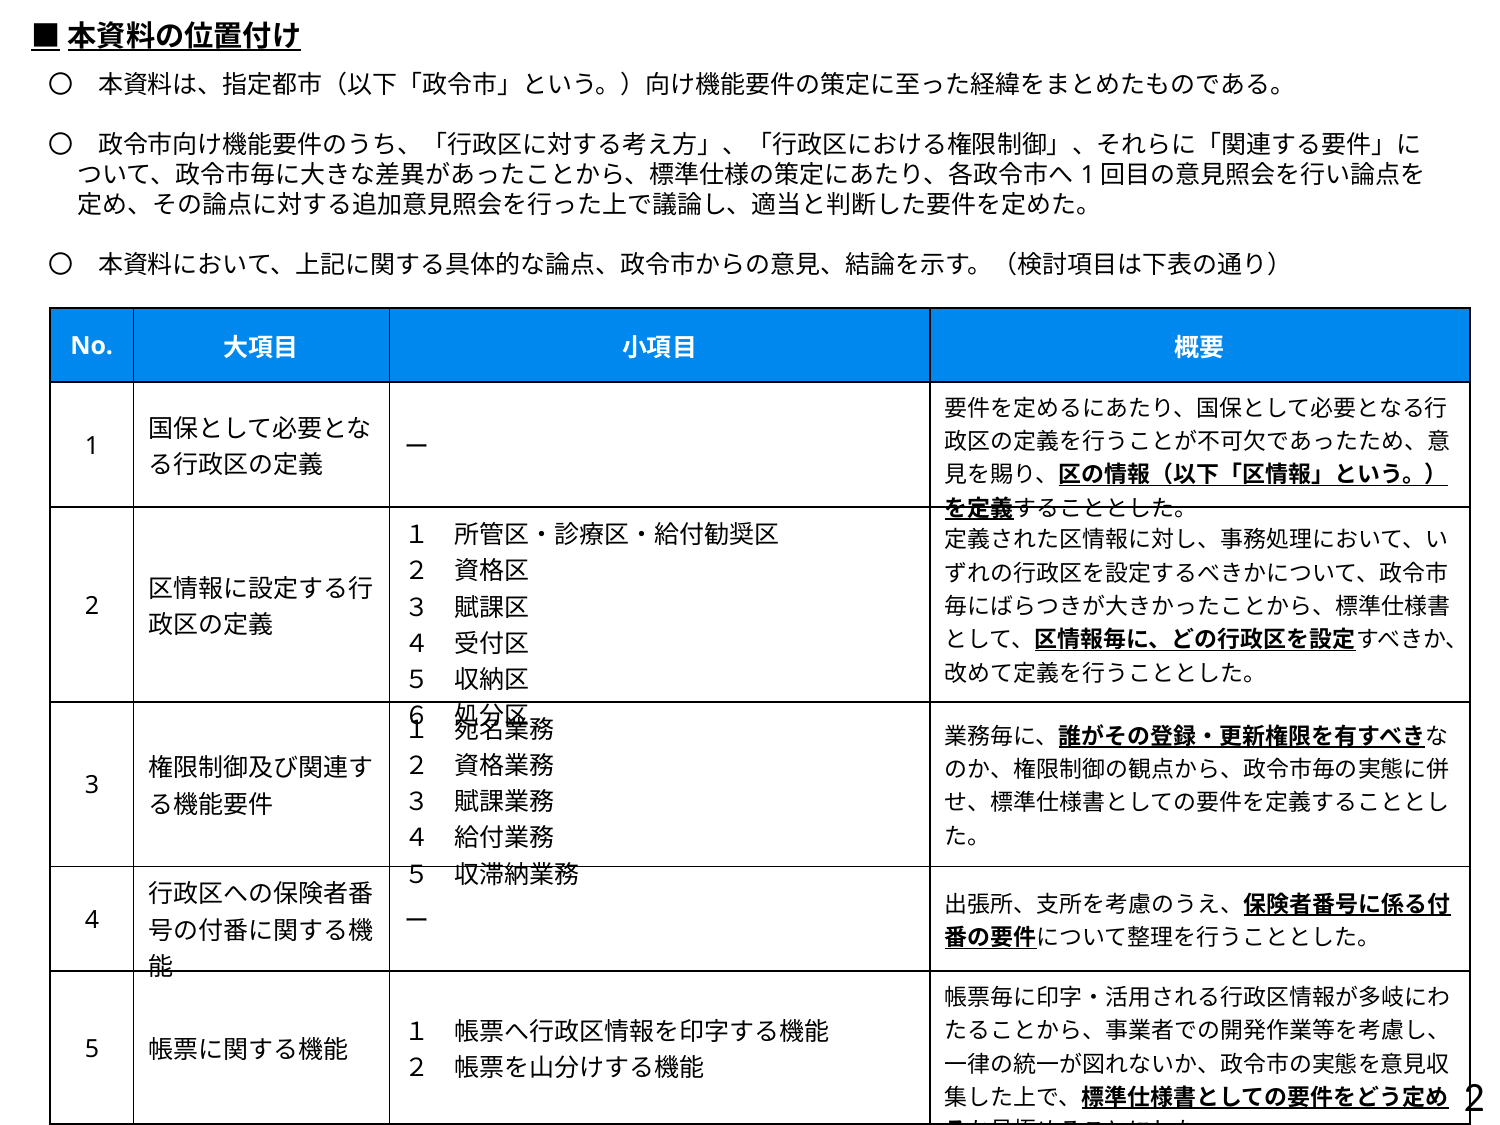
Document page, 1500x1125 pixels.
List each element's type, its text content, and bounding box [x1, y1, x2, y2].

table_cell 権限制御及び関連する機能要件 [134, 703, 389, 866]
table_cell 2 [51, 508, 133, 701]
table_cell 行政区への保険者番号の付番に関する機能 [134, 867, 389, 970]
table_cell 5 [51, 972, 133, 1123]
table_cell ー [390, 867, 929, 970]
slide_number 1 [1471, 1065, 1500, 1125]
table_cell ー [390, 383, 929, 506]
table_cell 4 [51, 867, 133, 970]
table_cell １ 帳票へ行政区情報を印字する機能 ２ 帳票を山分けする機能 [390, 972, 929, 1123]
table_cell 1 [51, 383, 133, 506]
table_header 概要 [931, 309, 1469, 381]
text_box 〇 本資料は、指定都市（以下「政令市」という。）向け機能要件の策定に至った経緯をまとめたものである。 〇 政令市向け機能要件のうち、「行政区に対する考え方」、「行政区における権限制御」、それらに「関連する要件」について、政令市毎に大きな差異があったことから、標準仕様の策定にあたり、各政令市へ1回目の意見照会を行い論点を定め、その論点に対する追加意見照会を行った上で議論し、適当と判断した要件を定めた。 〇 本資料において、上記に関する具体的な論点、政令市からの意見、結論を示す。（検討項目は下表の通り） [33, 61, 1457, 286]
table_cell １ 所管区・診療区・給付勧奨区 ２ 資格区 ３ 賦課区 ４ 受付区 ５ 収納区 ６ 処分区 [390, 508, 929, 701]
table_header 小項目 [390, 309, 929, 381]
table_cell 要件を定めるにあたり、国保として必要となる行政区の定義を行うことが不可欠であったため、意見を賜り、区の情報（以下「区情報」という。）を定義することとした。 [931, 383, 1469, 506]
table_header 大項目 [134, 309, 389, 381]
table_header No. [51, 309, 133, 381]
table_cell 区情報に設定する行政区の定義 [134, 508, 389, 701]
table_cell 国保として必要となる行政区の定義 [134, 383, 389, 506]
table_cell 3 [51, 703, 133, 866]
table_cell 定義された区情報に対し、事務処理において、いずれの行政区を設定するべきかについて、政令市毎にばらつきが大きかったことから、標準仕様書として、区情報毎に、どの行政区を設定すべきか、改めて定義を行うこととした。 [931, 508, 1469, 701]
text_box ■本資料の位置付け [16, 2, 1440, 49]
table_cell １ 宛名業務 ２ 資格業務 ３ 賦課業務 ４ 給付業務 ５ 収滞納業務 [390, 703, 929, 866]
table_cell 出張所、支所を考慮のうえ、保険者番号に係る付番の要件について整理を行うこととした。 [931, 867, 1469, 970]
table_cell 業務毎に、誰がその登録・更新権限を有すべきなのか、権限制御の観点から、政令市毎の実態に併せ、標準仕様書としての要件を定義することとした。 [931, 703, 1469, 866]
table_cell 帳票毎に印字・活用される行政区情報が多岐にわたることから、事業者での開発作業等を考慮し、一律の統一が図れないか、政令市の実態を意見収集した上で、標準仕様書としての要件をどう定めるか見極めることにした。 [931, 972, 1469, 1123]
table_cell 帳票に関する機能 [134, 972, 389, 1123]
